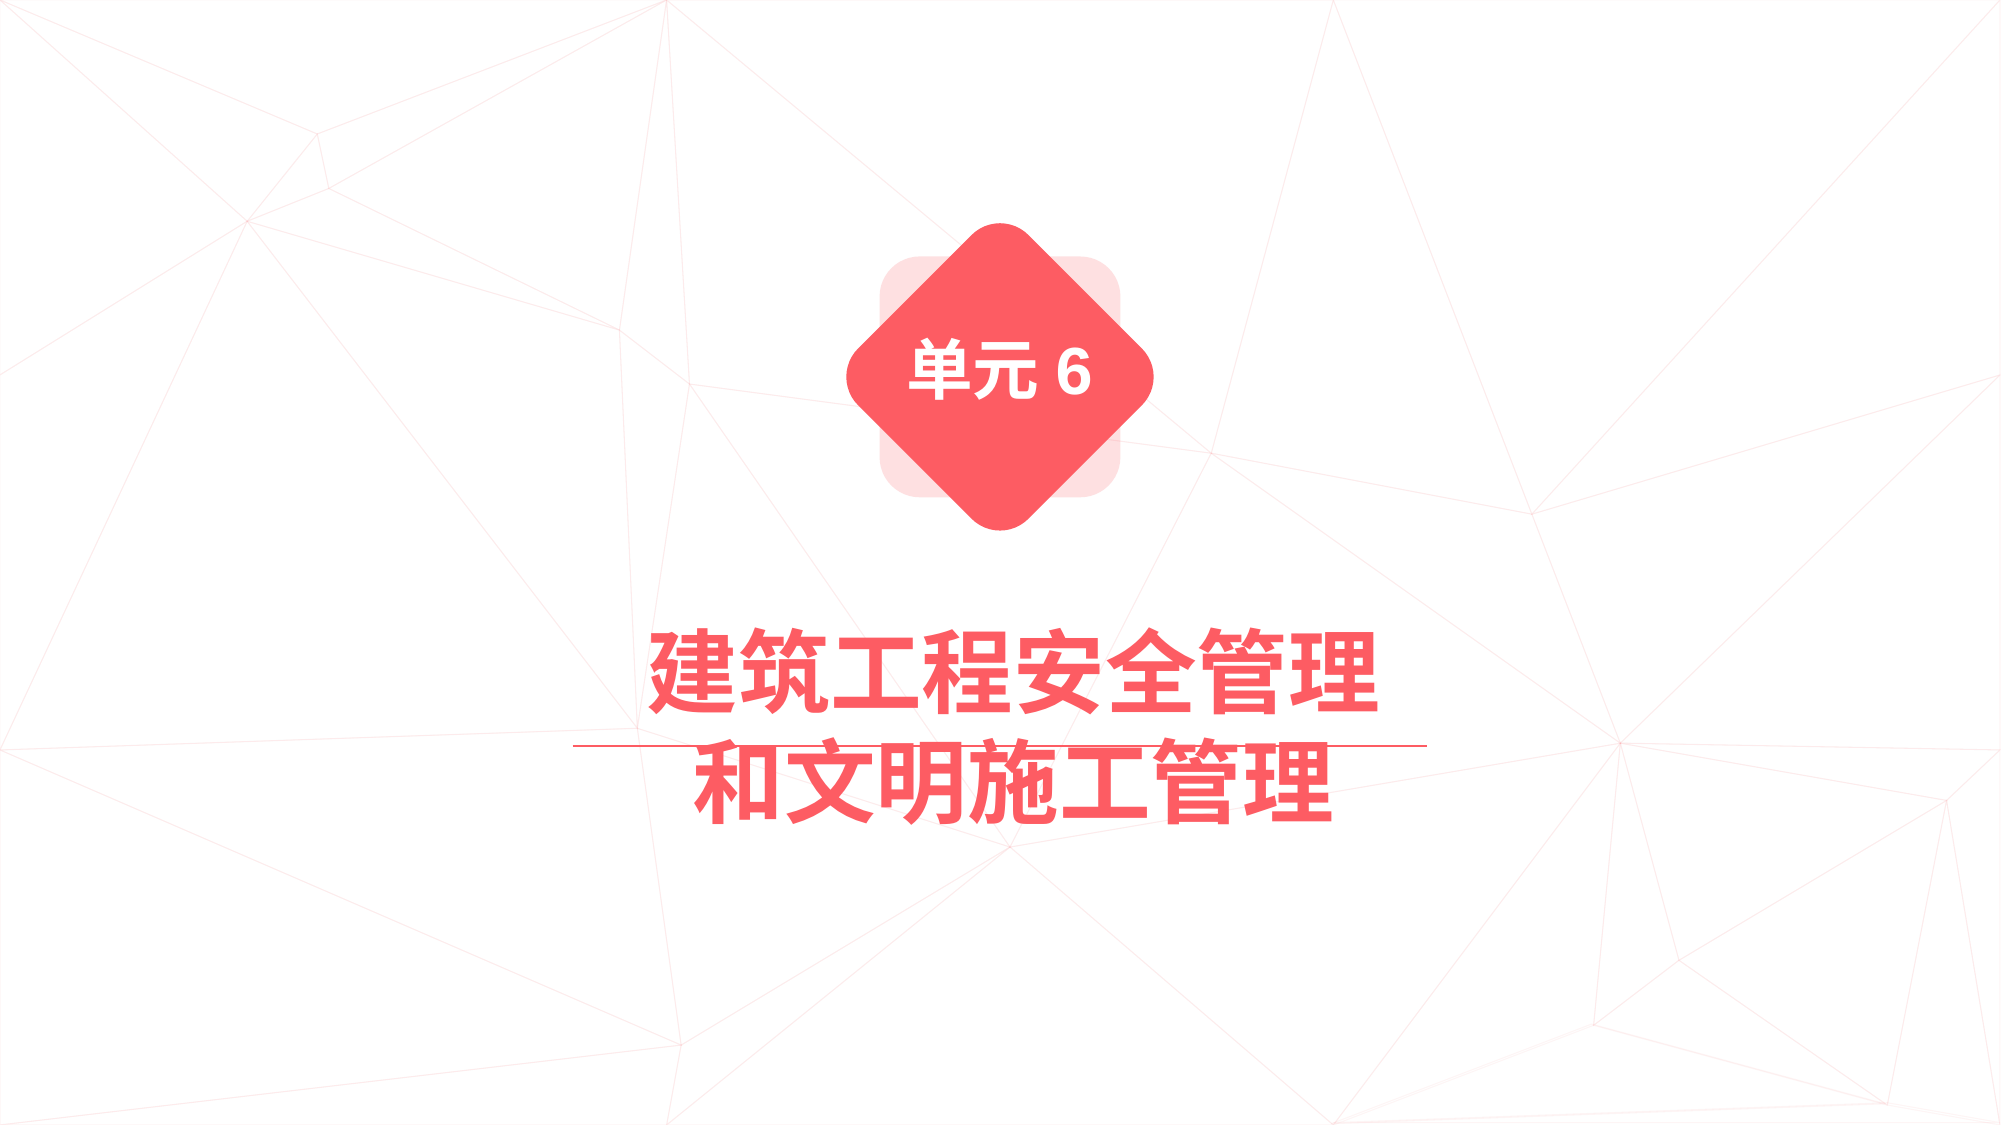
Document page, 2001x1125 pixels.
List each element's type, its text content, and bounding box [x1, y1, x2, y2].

list 单元6 [879, 329, 1120, 418]
list 建筑工程安全管理 和文明施工管理 [449, 607, 1578, 846]
